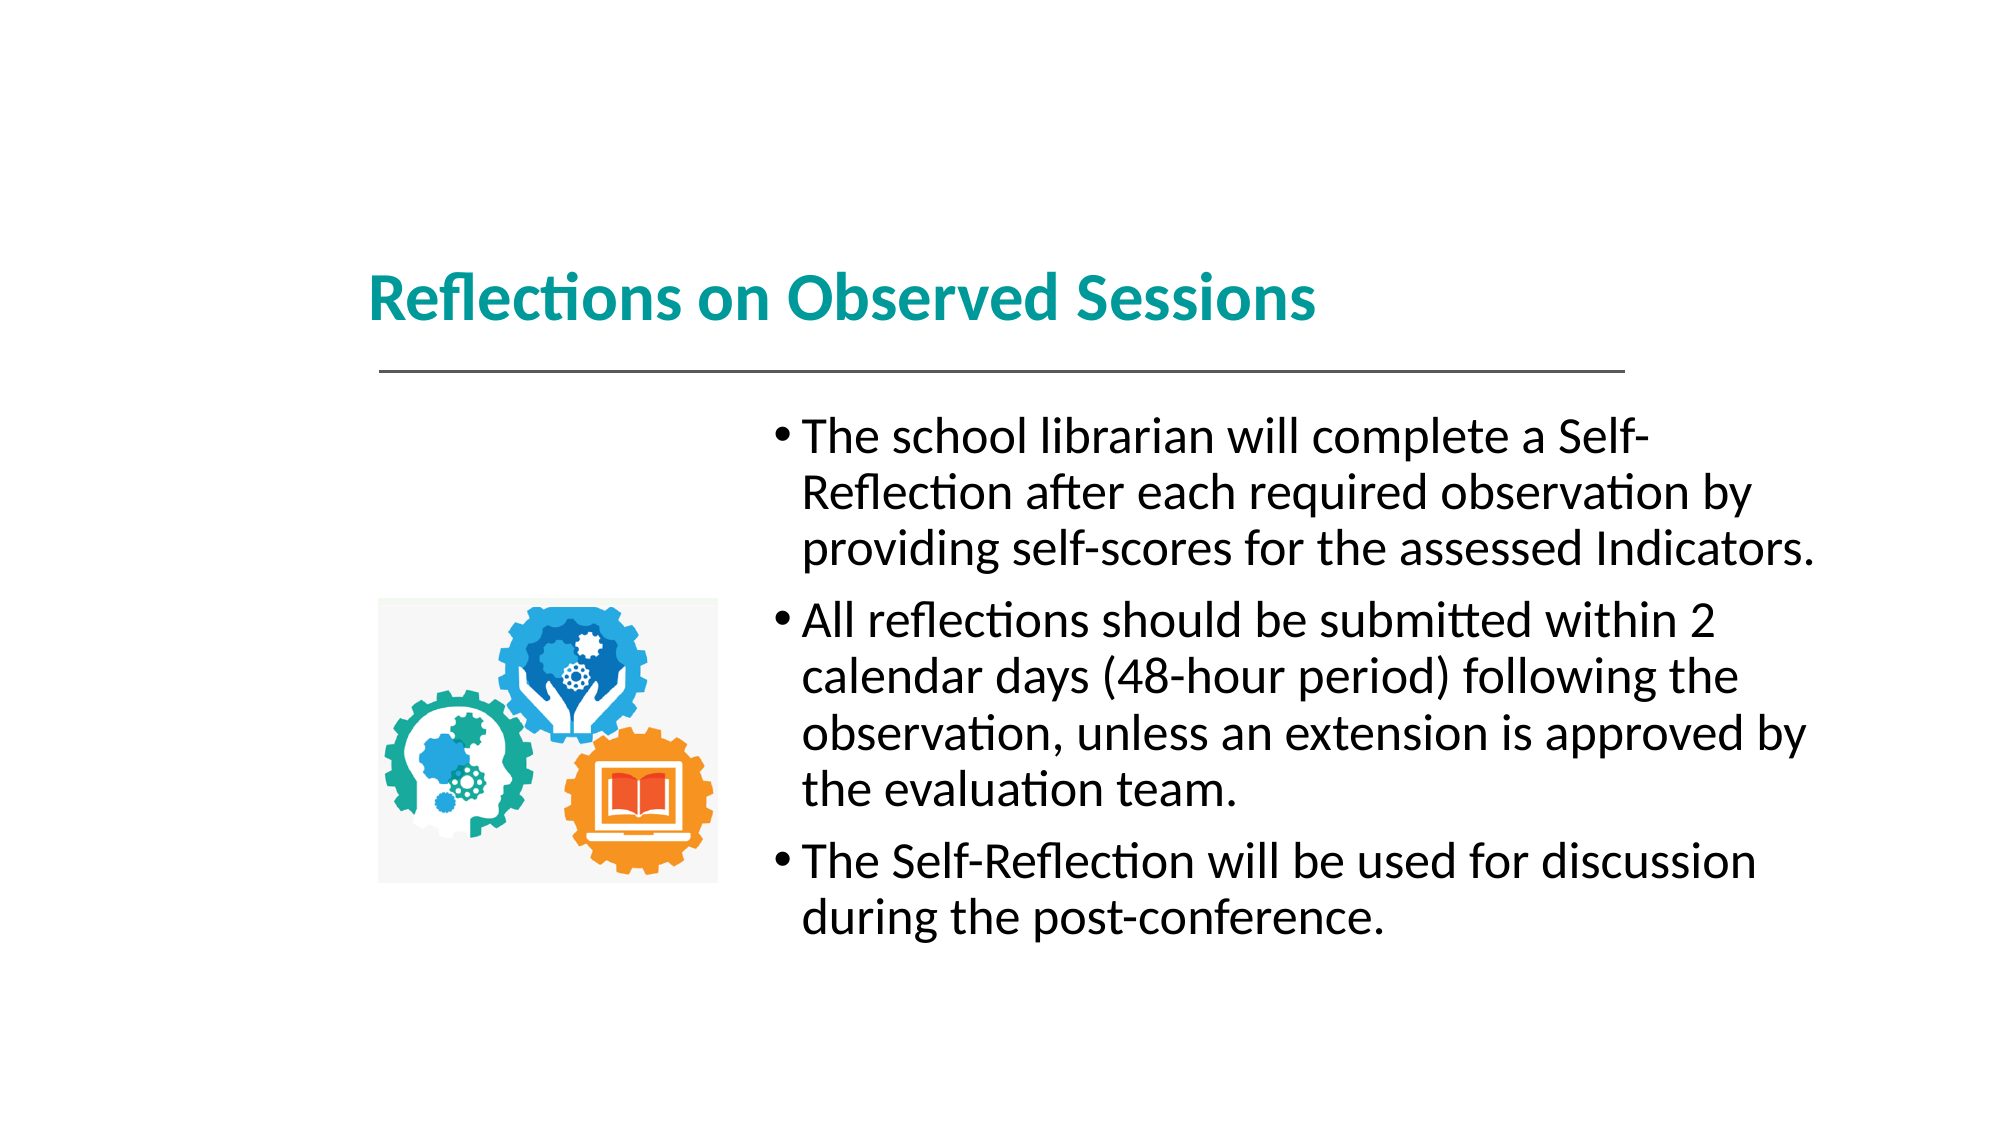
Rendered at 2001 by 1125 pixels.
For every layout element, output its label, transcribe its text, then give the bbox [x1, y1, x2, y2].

list The school librarian will complete a Self-Reflection after each required observation by providing self-scores for the assessed Indicators. All reflections should be submitted within 2 calendar days (48-hour period) following the observation, unless an extension is approved by the evaluation team. The Self-Reflection will be used for discussion during the post-conference. [773, 408, 1861, 1071]
picture [378, 598, 718, 883]
title Reflections on Observed Sessions [368, 160, 1671, 335]
